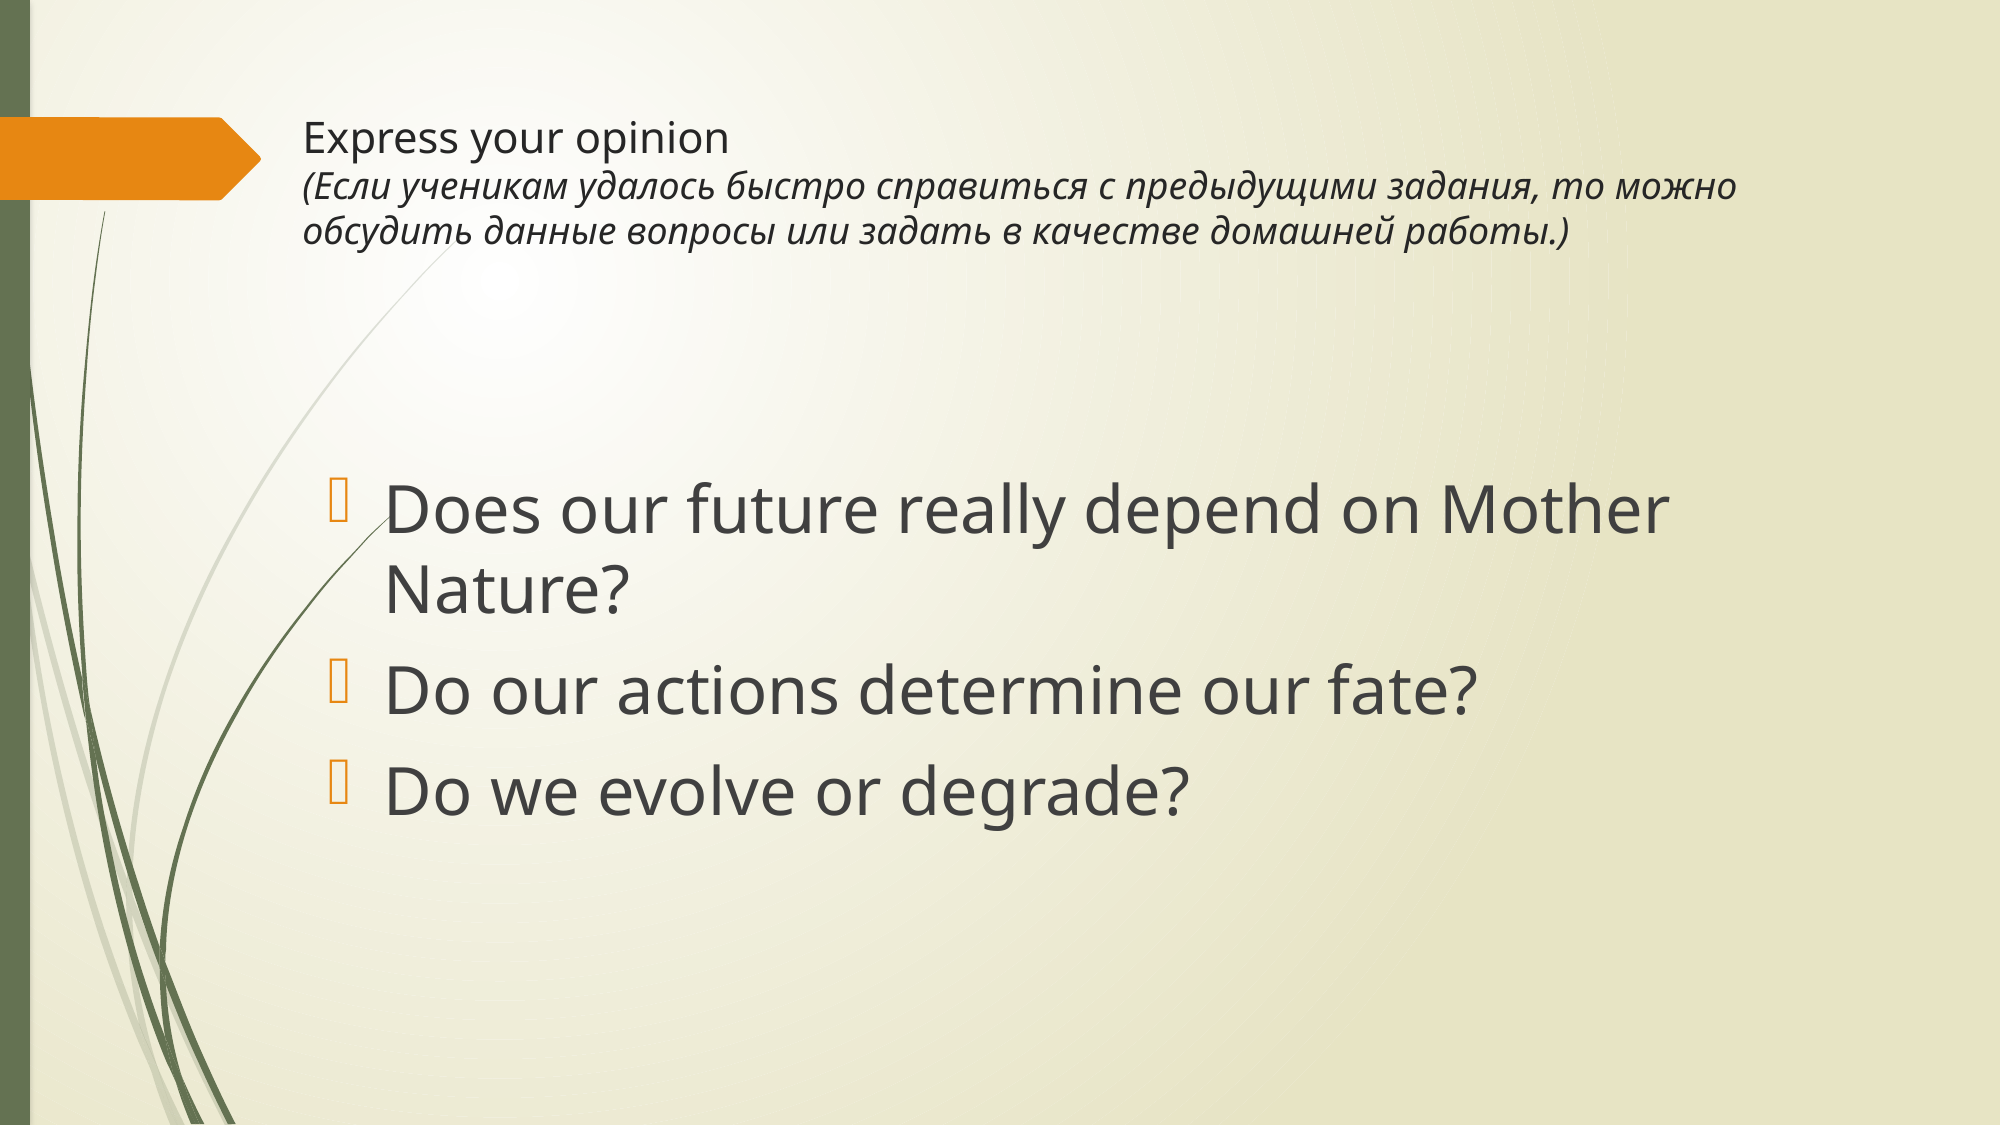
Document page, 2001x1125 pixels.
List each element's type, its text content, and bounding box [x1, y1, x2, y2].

title Express your opinion (Если ученикам удалось быстро справиться с предыдущими задания, то можно обсудить данные вопросы или задать в качестве домашней работы.) [287, 102, 1888, 313]
list Does our future really depend on Mother Nature? Do our actions determine our fate? Do we evolve or degrade? [312, 459, 1883, 1079]
